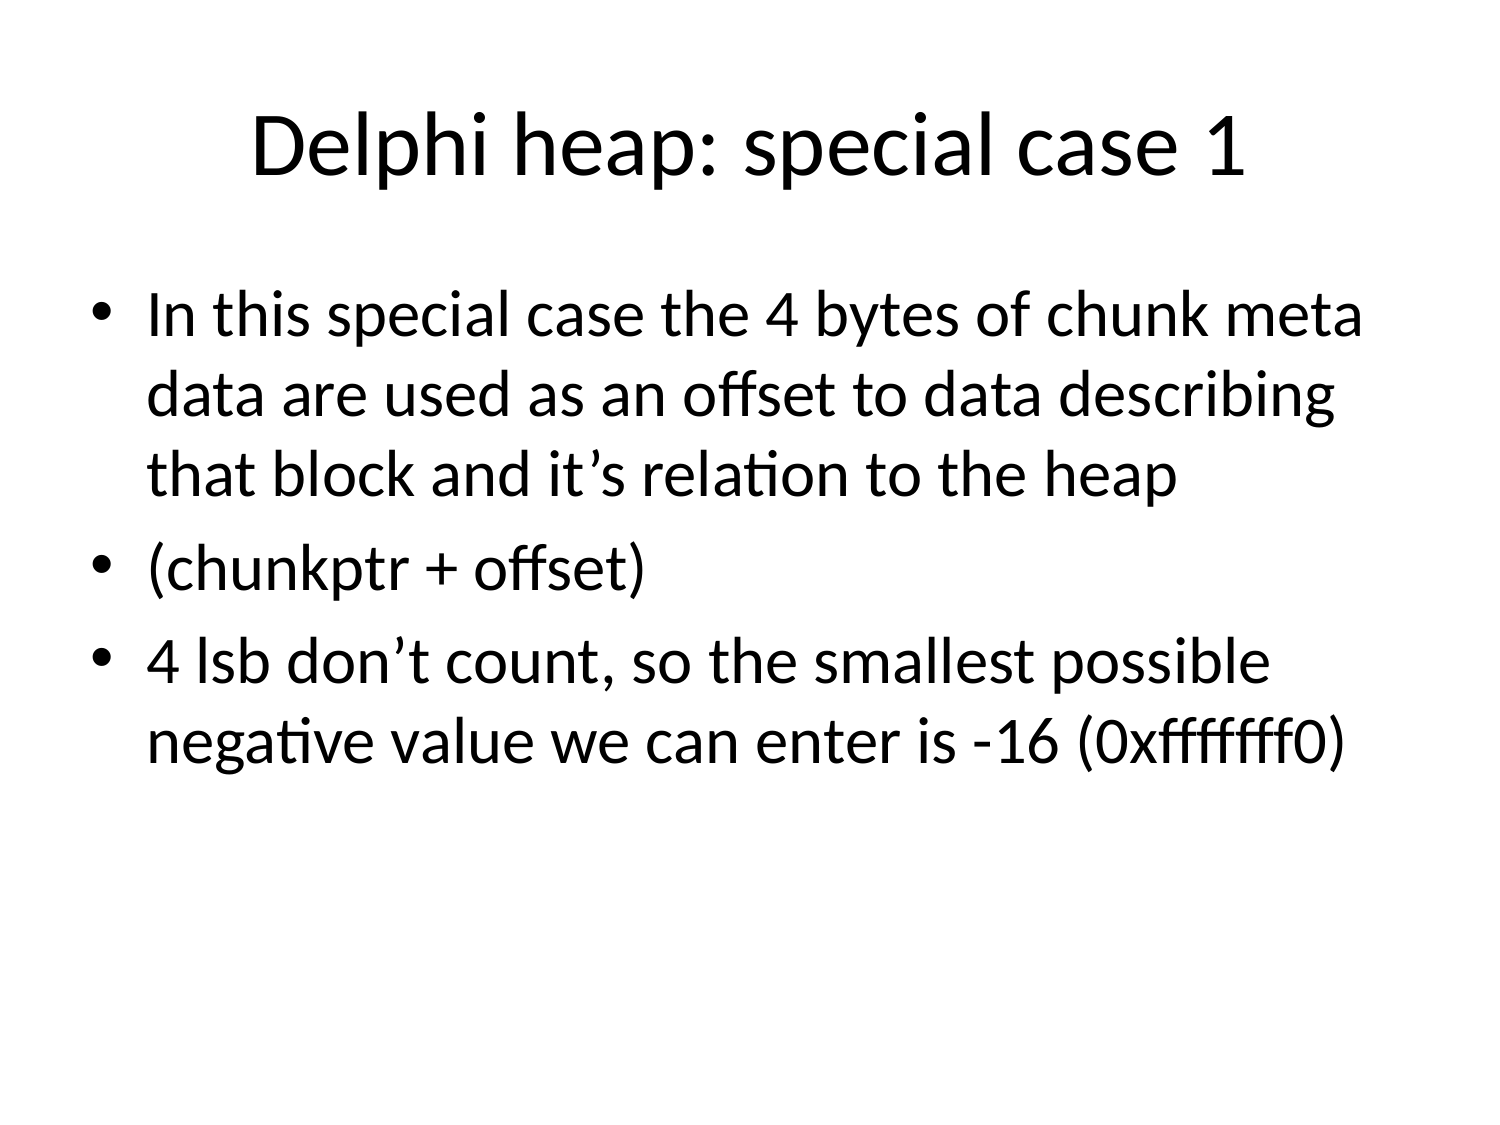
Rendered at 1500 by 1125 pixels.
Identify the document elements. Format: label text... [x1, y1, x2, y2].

title Delphi heap: special case 1 [75, 45, 1425, 233]
list In this special case the 4 bytes of chunk meta data are used as an offset to data describing that block and it’s relation to the heap (chunkptr + offset) 4 lsb don’t count, so the smallest possible negative value we can enter is -16 (0xfffffff0) [75, 262, 1425, 1005]
